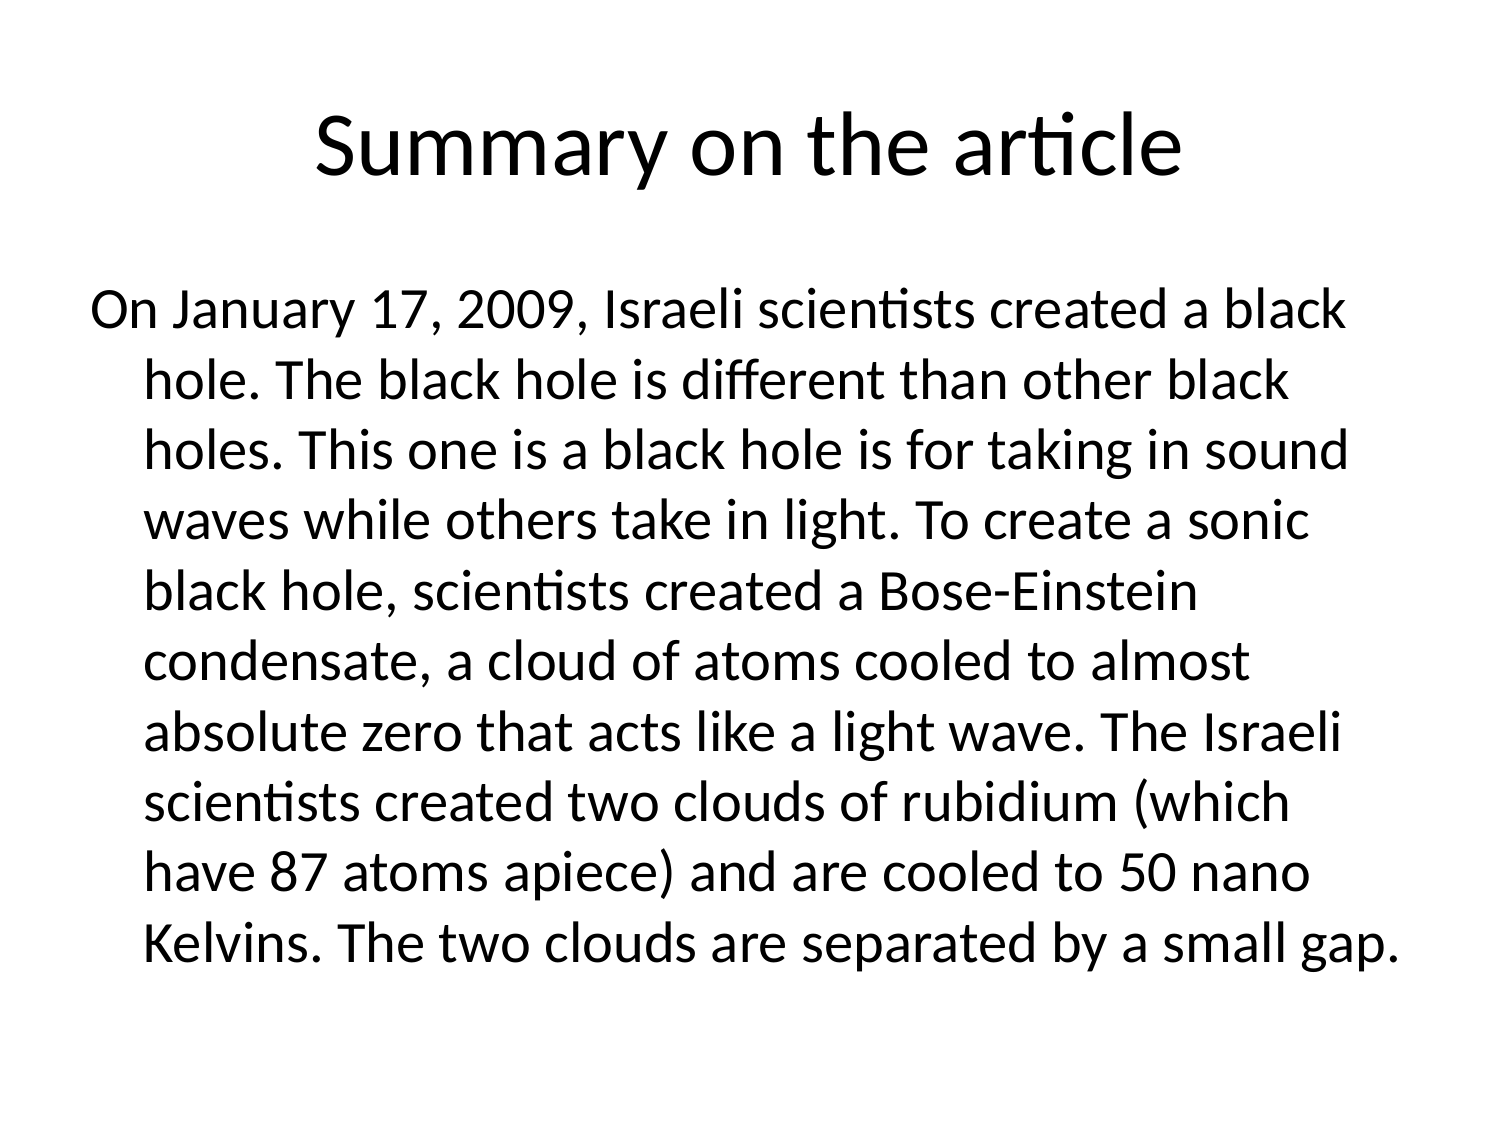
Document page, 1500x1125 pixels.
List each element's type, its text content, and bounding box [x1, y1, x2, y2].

list On January 17, 2009, Israeli scientists created a black hole. The black hole is different than other black holes. This one is a black hole is for taking in sound waves while others take in light. To create a sonic black hole, scientists created a Bose-Einstein condensate, a cloud of atoms cooled to almost absolute zero that acts like a light wave. The Israeli scientists created two clouds of rubidium (which have 87 atoms apiece) and are cooled to 50 nano Kelvins. The two clouds are separated by a small gap. [75, 262, 1425, 1005]
title Summary on the article [75, 45, 1425, 233]
